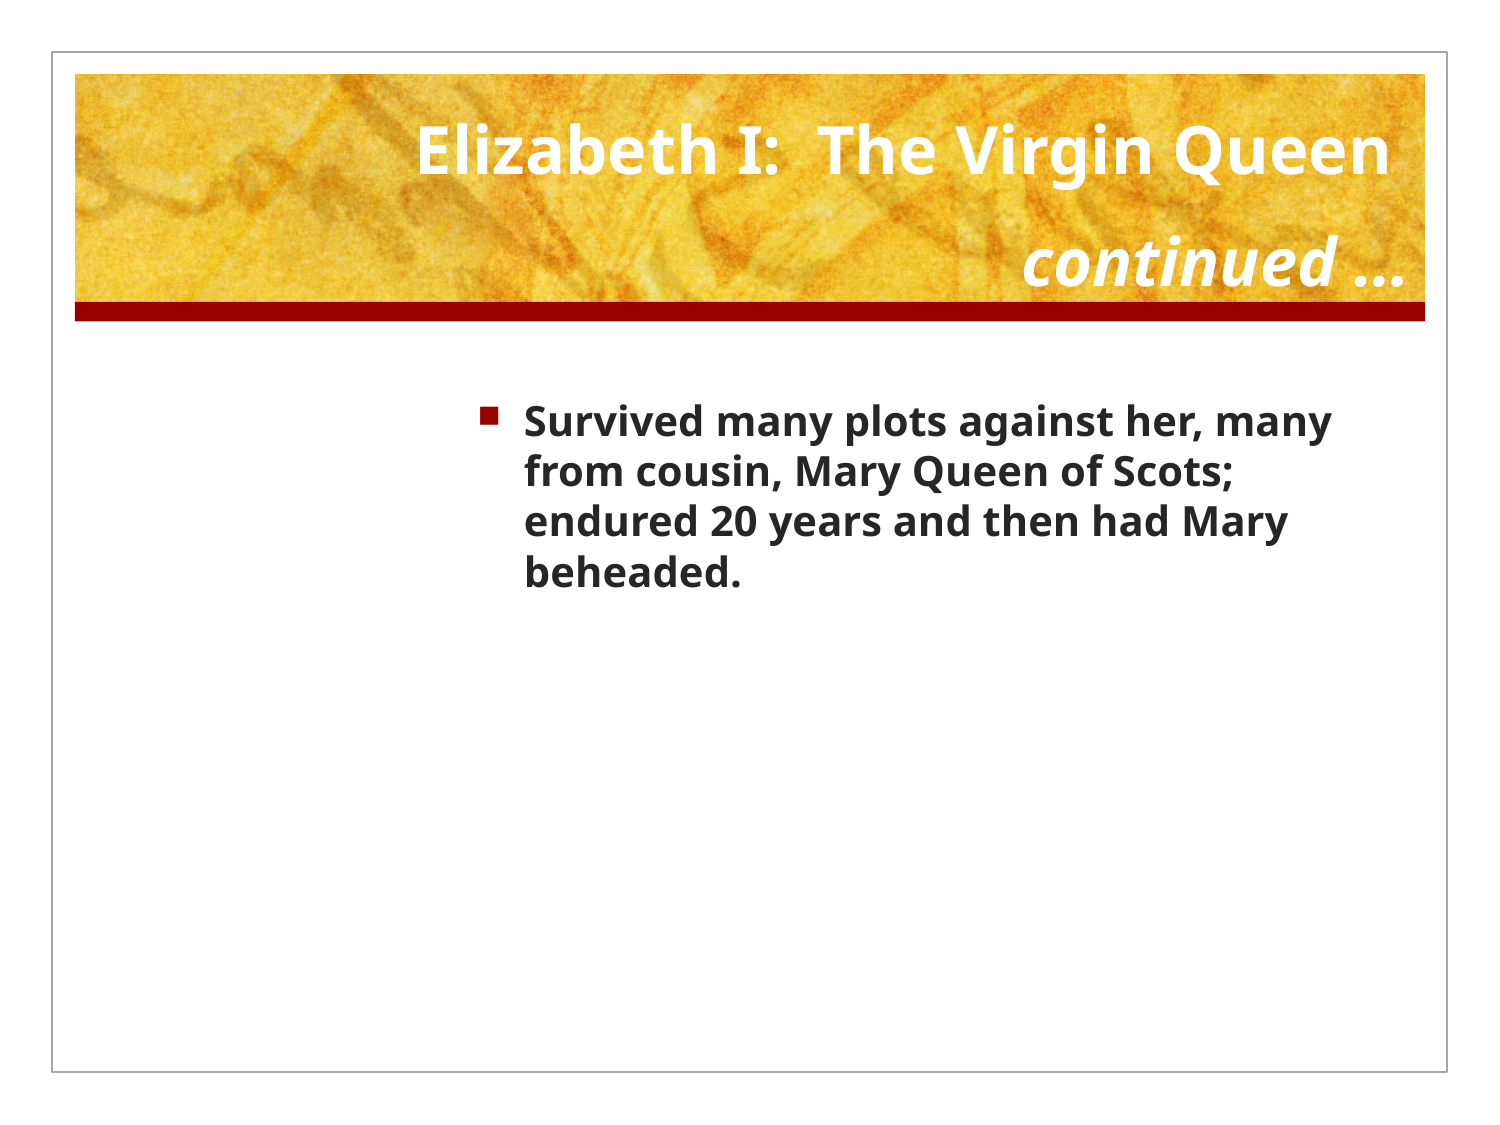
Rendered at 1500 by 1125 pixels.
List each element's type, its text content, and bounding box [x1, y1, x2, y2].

picture [75, 74, 1425, 112]
title Elizabeth I: The Virgin Queen continued … [75, 112, 1425, 300]
list Survived many plots against her, many from cousin, Mary Queen of Scots; endured 20 years and then had Mary beheaded. [462, 387, 1425, 1050]
